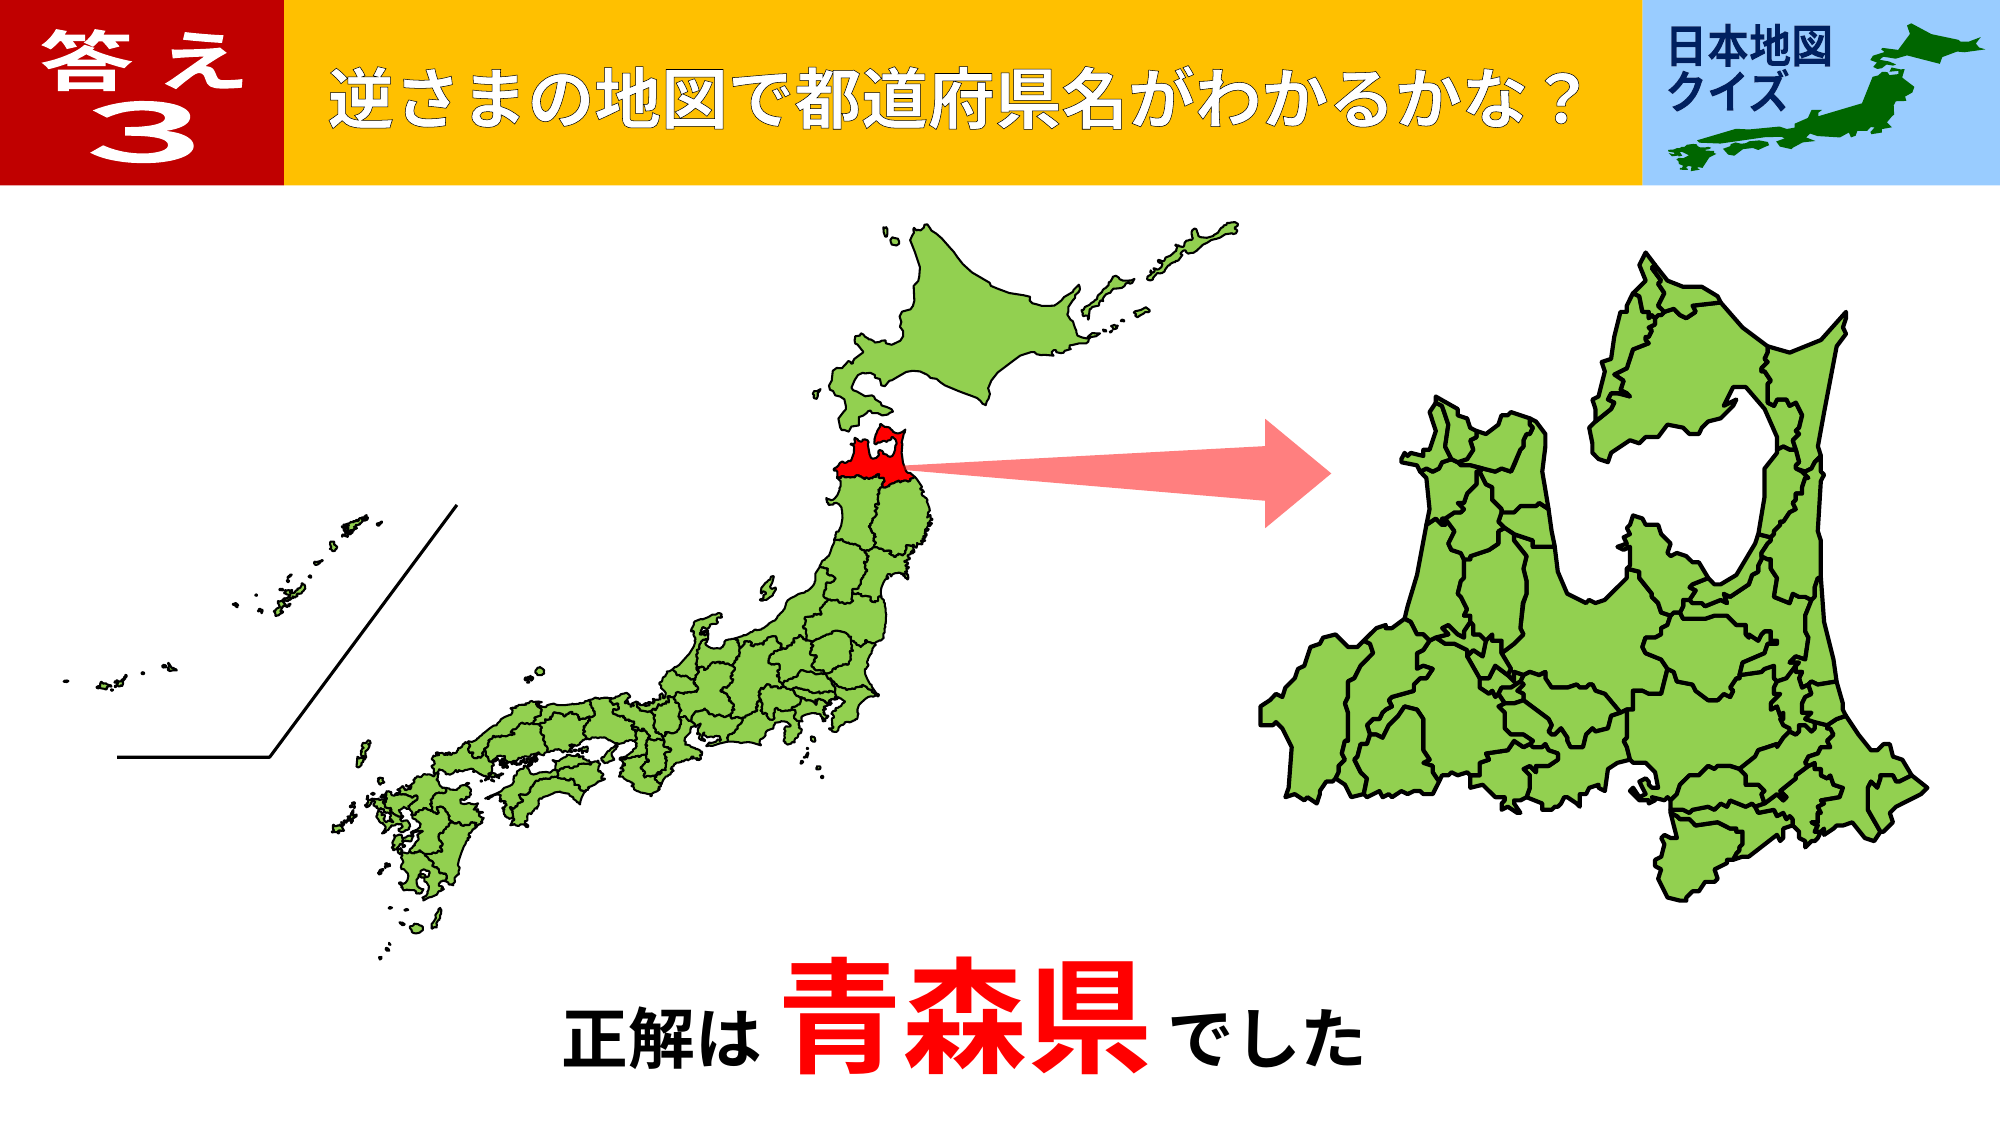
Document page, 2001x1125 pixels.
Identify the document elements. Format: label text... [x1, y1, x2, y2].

text_box [1243, 446, 1255, 500]
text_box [63, 221, 1239, 960]
text_box 正解は 青森県 でした [546, 931, 1383, 1097]
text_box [1260, 252, 1928, 901]
